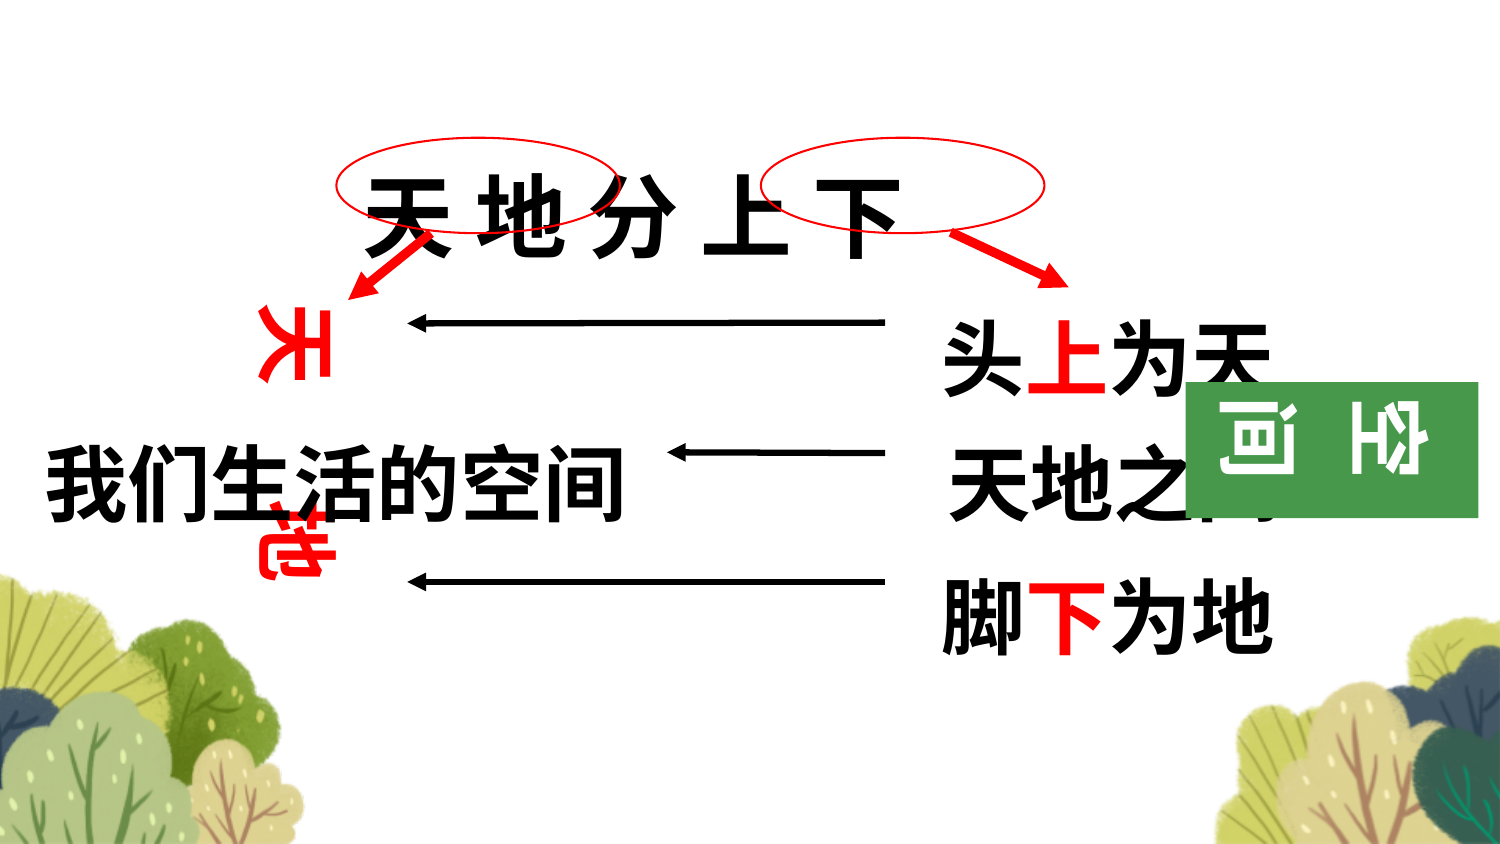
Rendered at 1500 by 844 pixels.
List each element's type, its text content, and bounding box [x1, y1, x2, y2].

text_box 我们生活的空间 [29, 395, 668, 540]
text_box 空间 [1185, 382, 1479, 519]
picture [0, 549, 313, 844]
text_box 脚下为地 [927, 527, 1376, 673]
text_box 天 地 [93, 540, 387, 651]
text_box 天地之间 [932, 395, 1382, 540]
text_box 头上为天 [927, 269, 1376, 415]
text_box [759, 136, 1046, 235]
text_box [348, 233, 431, 300]
text_box [335, 136, 621, 235]
text_box 天 地 [93, 287, 387, 395]
picture [1184, 550, 1500, 844]
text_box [950, 232, 1069, 288]
text_box 天 地 分 上 下 [348, 119, 1033, 278]
